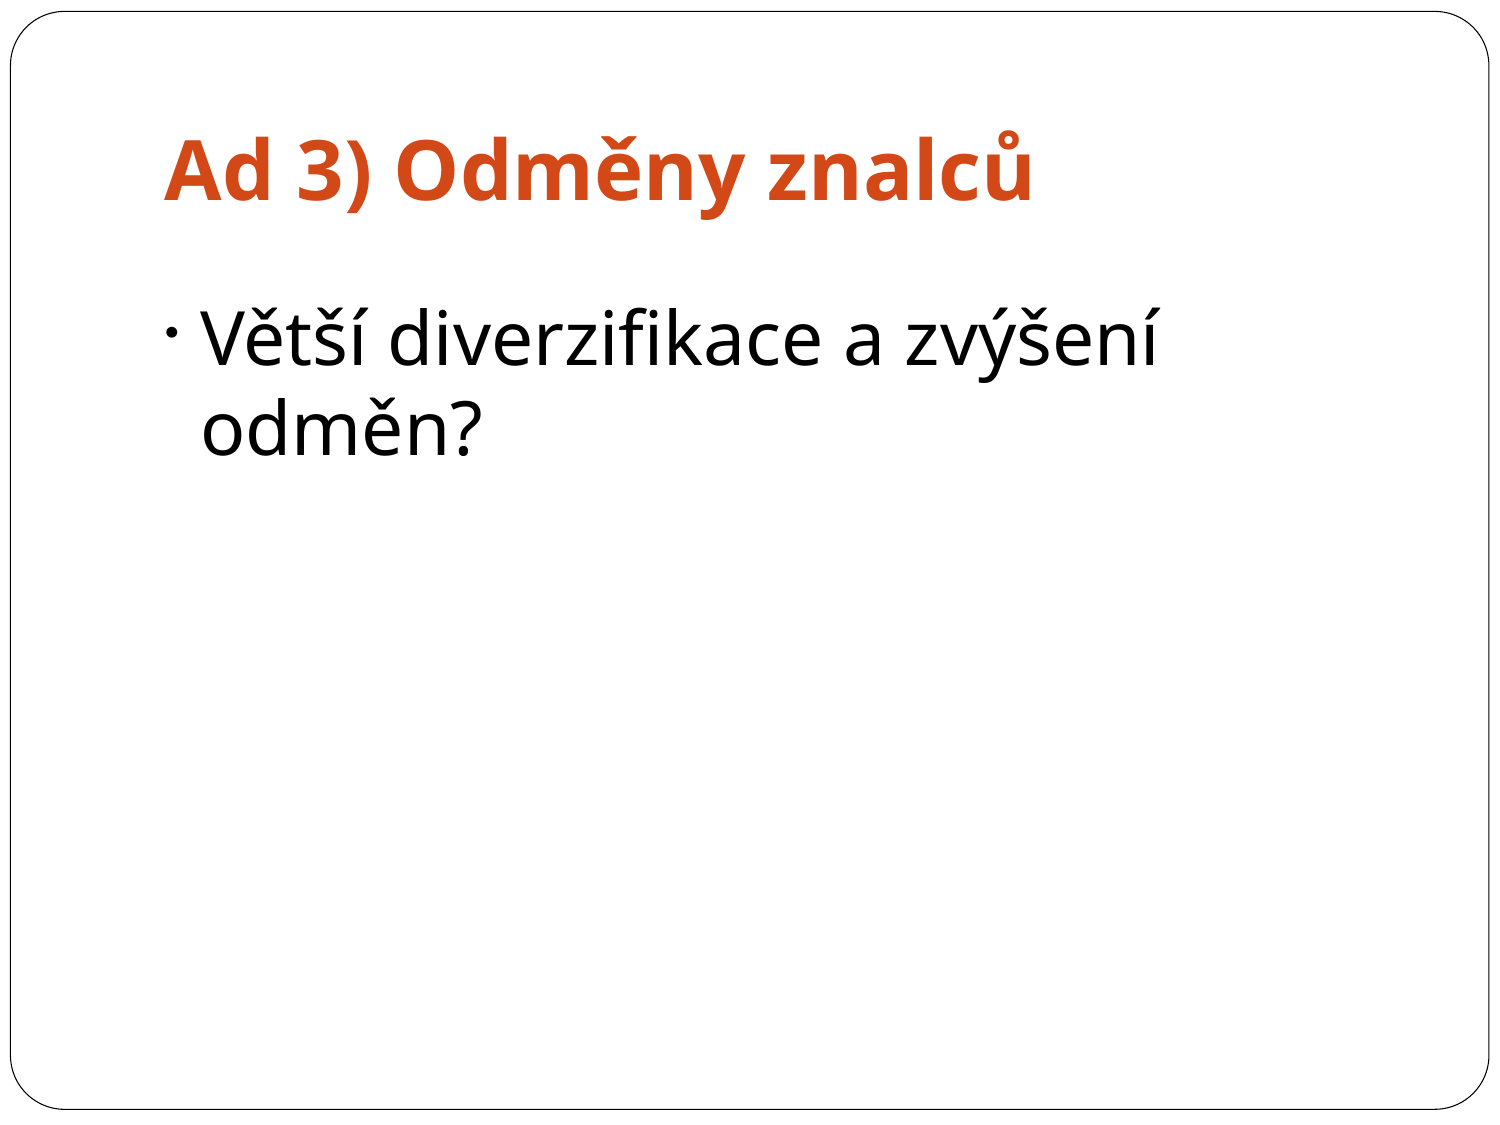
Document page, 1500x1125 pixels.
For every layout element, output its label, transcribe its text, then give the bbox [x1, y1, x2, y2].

text_box Ad 3) Odměny znalců [150, 45, 1425, 233]
text_box Větší diverzifikace a zvýšení odměn? [150, 237, 1425, 988]
